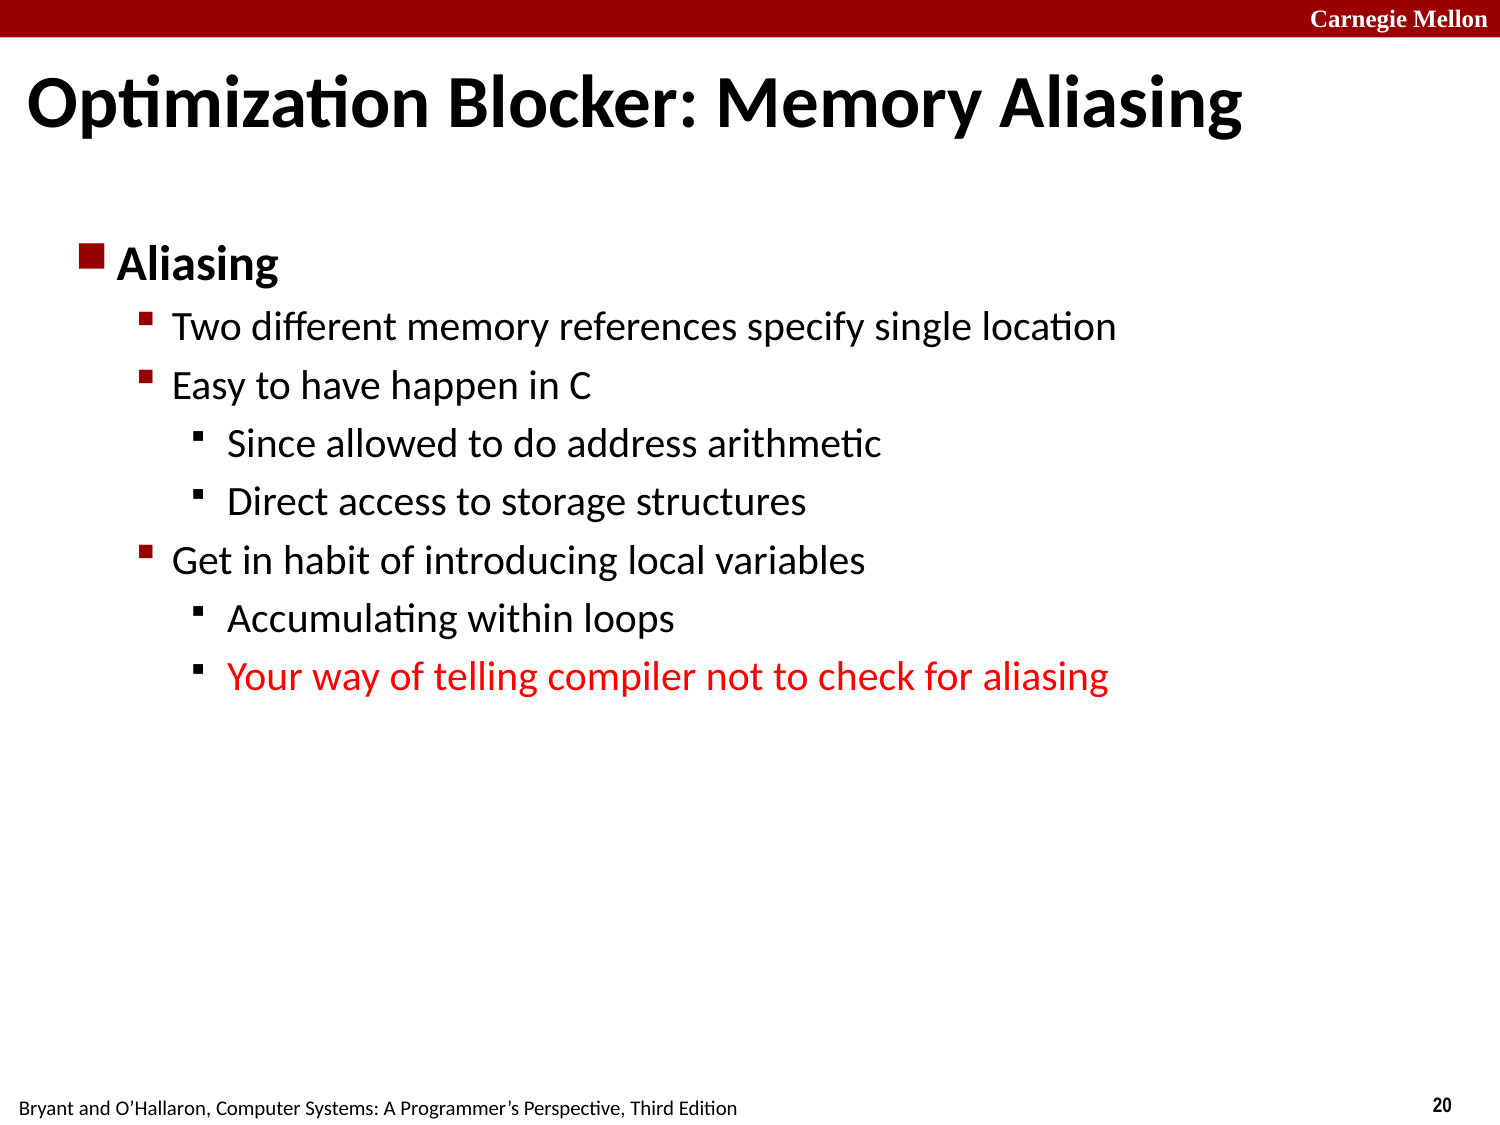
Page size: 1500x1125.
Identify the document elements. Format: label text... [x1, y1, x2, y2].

title Optimization Blocker: Memory Aliasing [12, 49, 1500, 145]
list Aliasing Two different memory references specify single location Easy to have happen in C Since allowed to do address arithmetic Direct access to storage structures Get in habit of introducing local variables Accumulating within loops Your way of telling compiler not to check for aliasing [64, 223, 1361, 1040]
